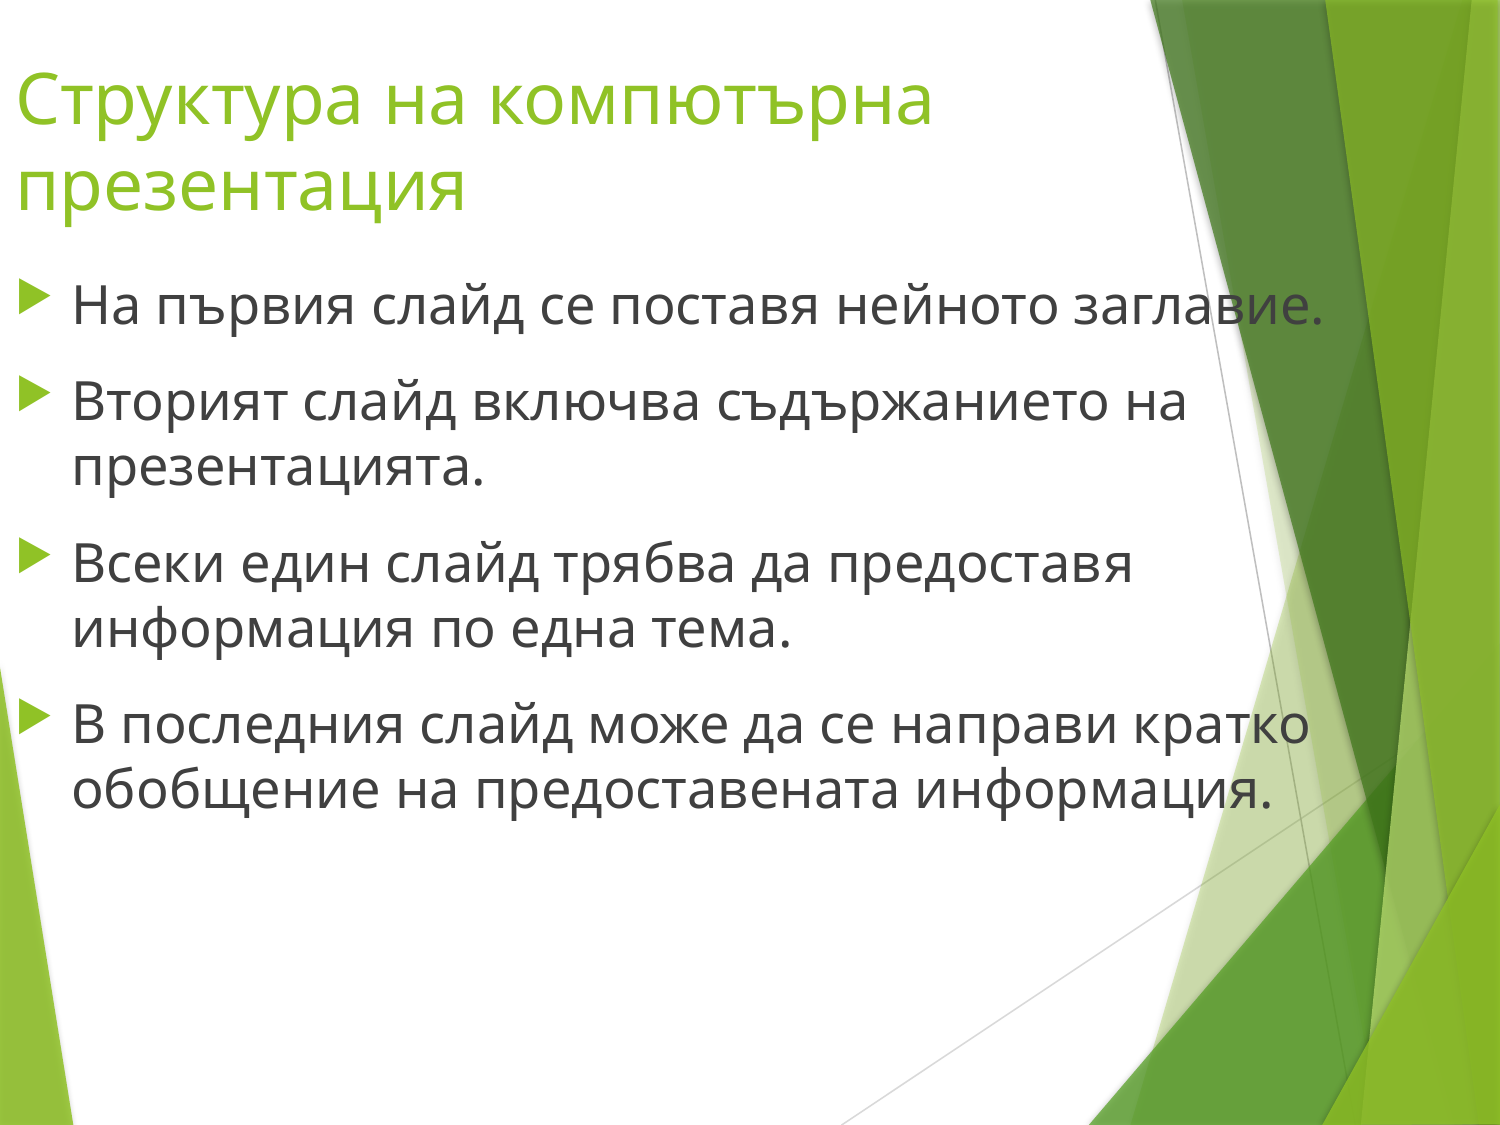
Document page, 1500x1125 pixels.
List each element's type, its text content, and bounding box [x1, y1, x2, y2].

title Структура на компютърна презентация [0, 45, 1350, 233]
list На първия слайд се поставя нейното заглавие. Вторият слайд включва съдържанието на презентацията. Всеки един слайд трябва да предоставя информация по една тема. В последния слайд може да се направи кратко обобщение на предоставената информация. [0, 262, 1350, 1006]
